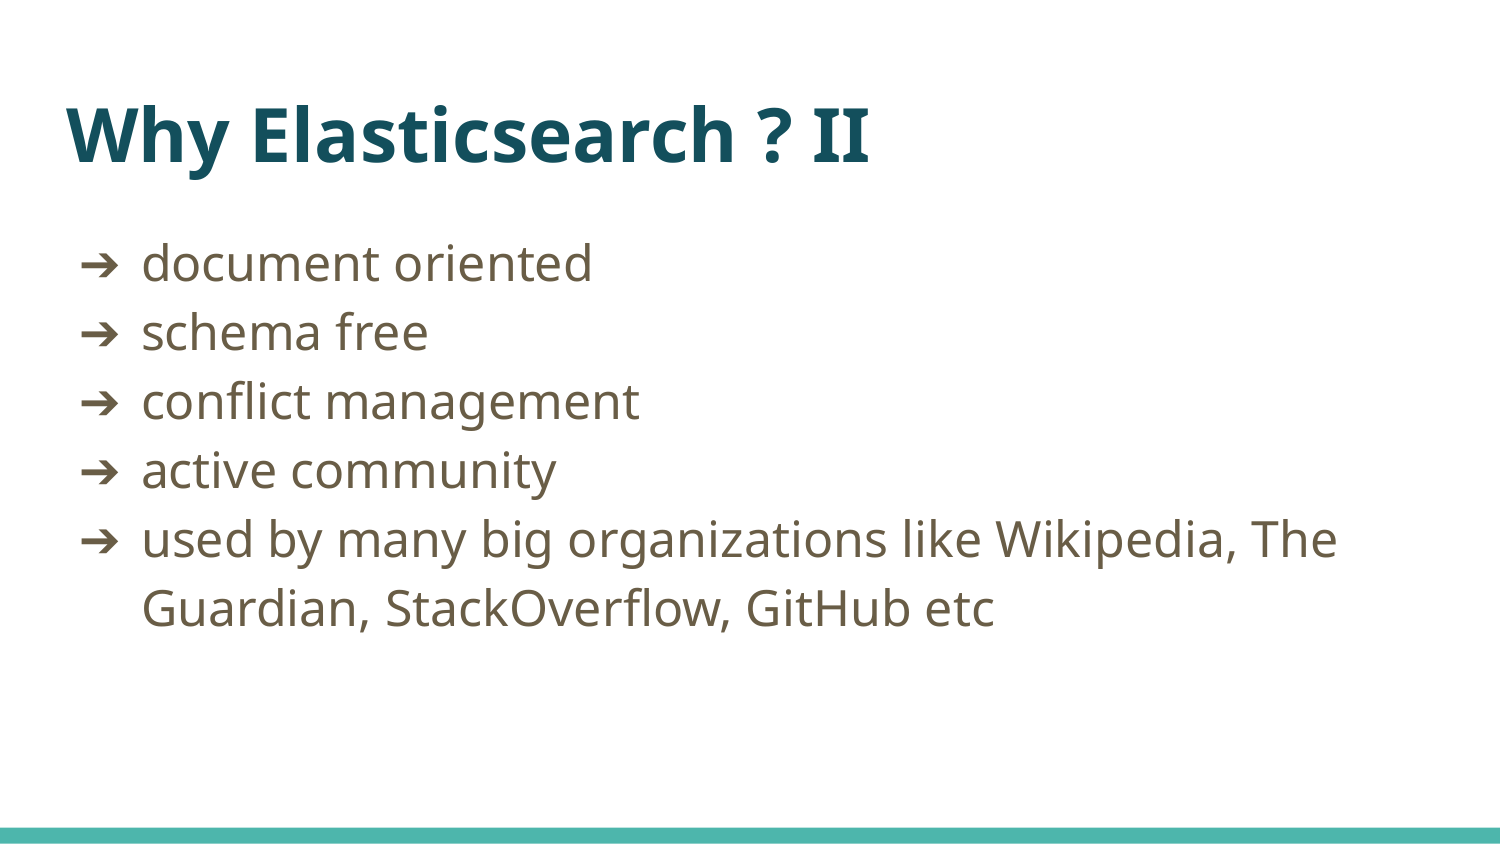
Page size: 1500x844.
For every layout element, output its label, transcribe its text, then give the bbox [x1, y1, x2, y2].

list document oriented schema free conflict management active community used by many big organizations like Wikipedia, The Guardian, StackOverflow, GitHub etc [51, 207, 1449, 807]
title Why Elasticsearch ? II [51, 72, 1449, 189]
